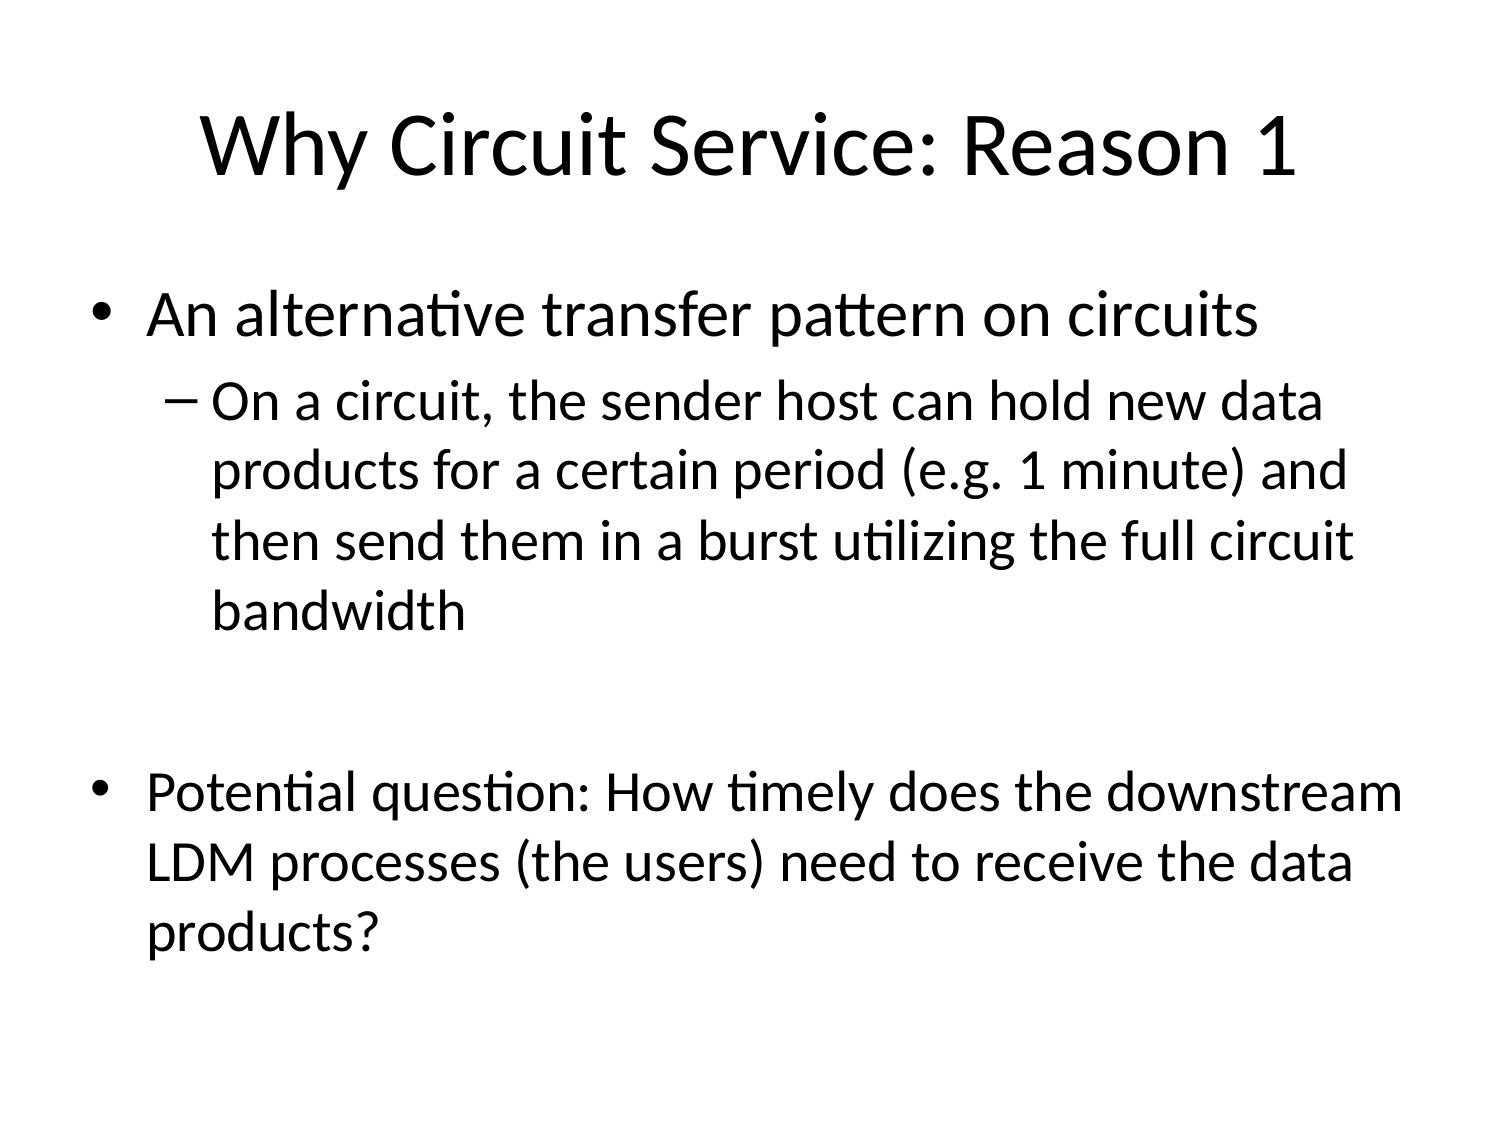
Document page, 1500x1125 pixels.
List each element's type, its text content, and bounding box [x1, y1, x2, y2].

title Why Circuit Service: Reason 1 [75, 45, 1425, 233]
list An alternative transfer pattern on circuits On a circuit, the sender host can hold new data products for a certain period (e.g. 1 minute) and then send them in a burst utilizing the full circuit bandwidth Potential question: How timely does the downstream LDM processes (the users) need to receive the data products? [75, 262, 1425, 1005]
